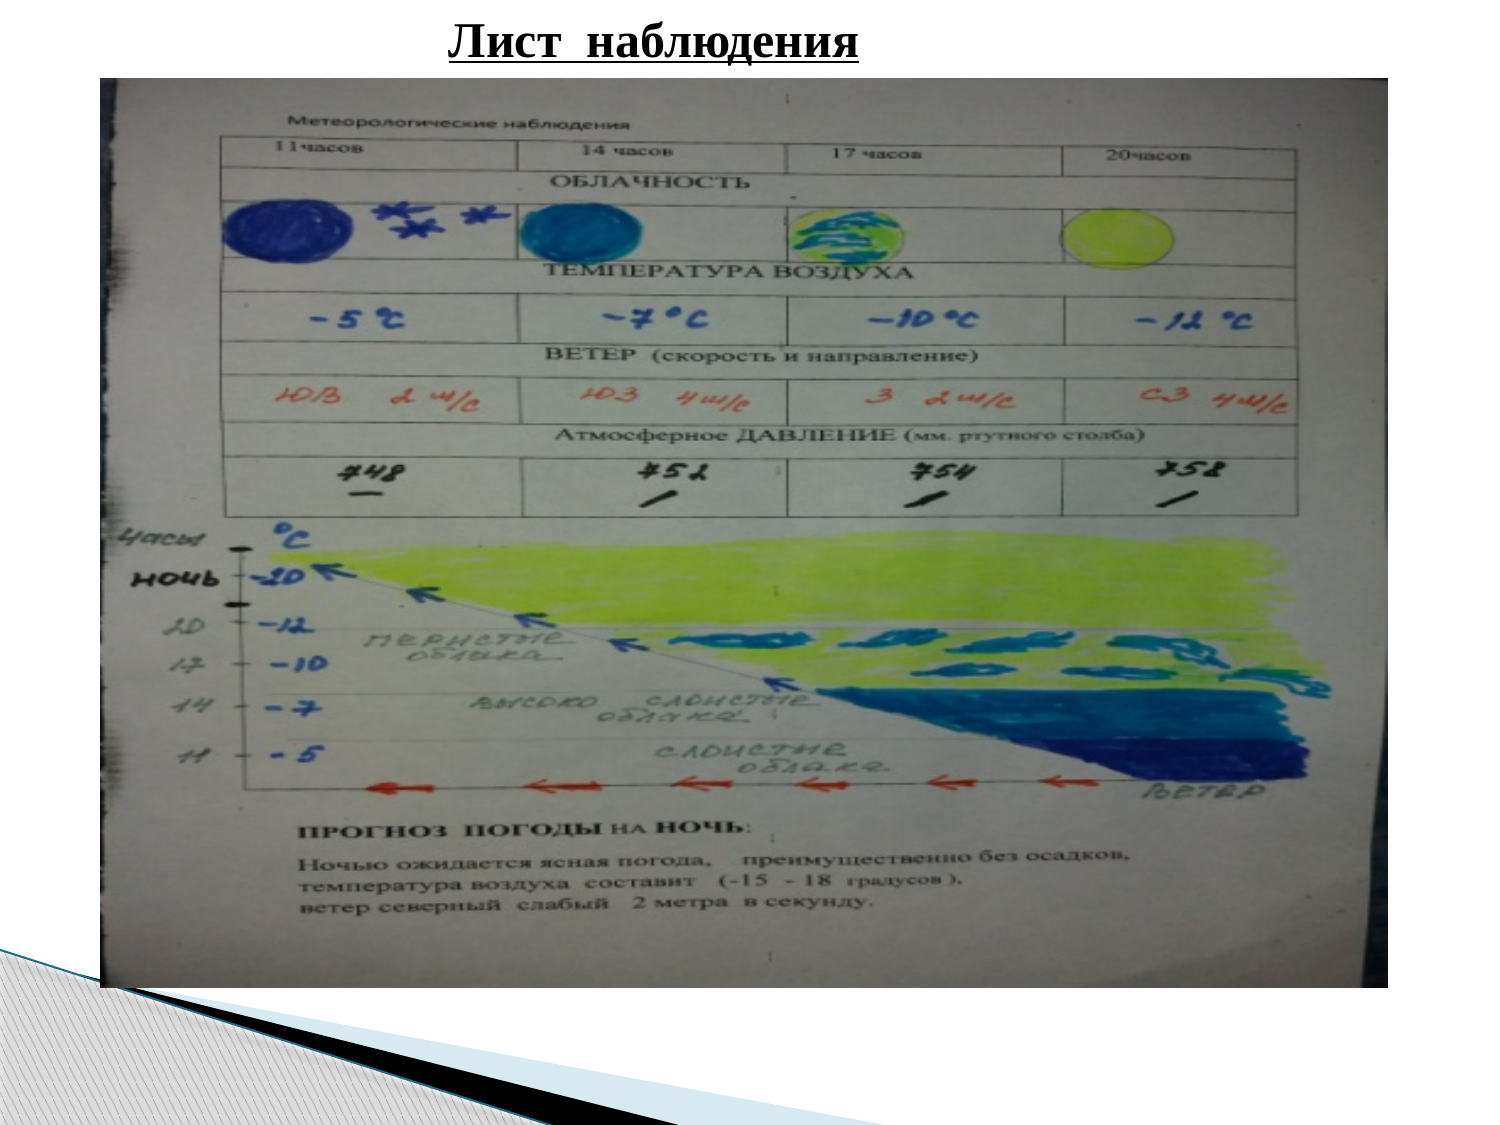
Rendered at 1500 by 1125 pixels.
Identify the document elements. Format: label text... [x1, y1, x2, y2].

picture [100, 77, 1389, 988]
list Лист наблюдения [41, 0, 1471, 1024]
